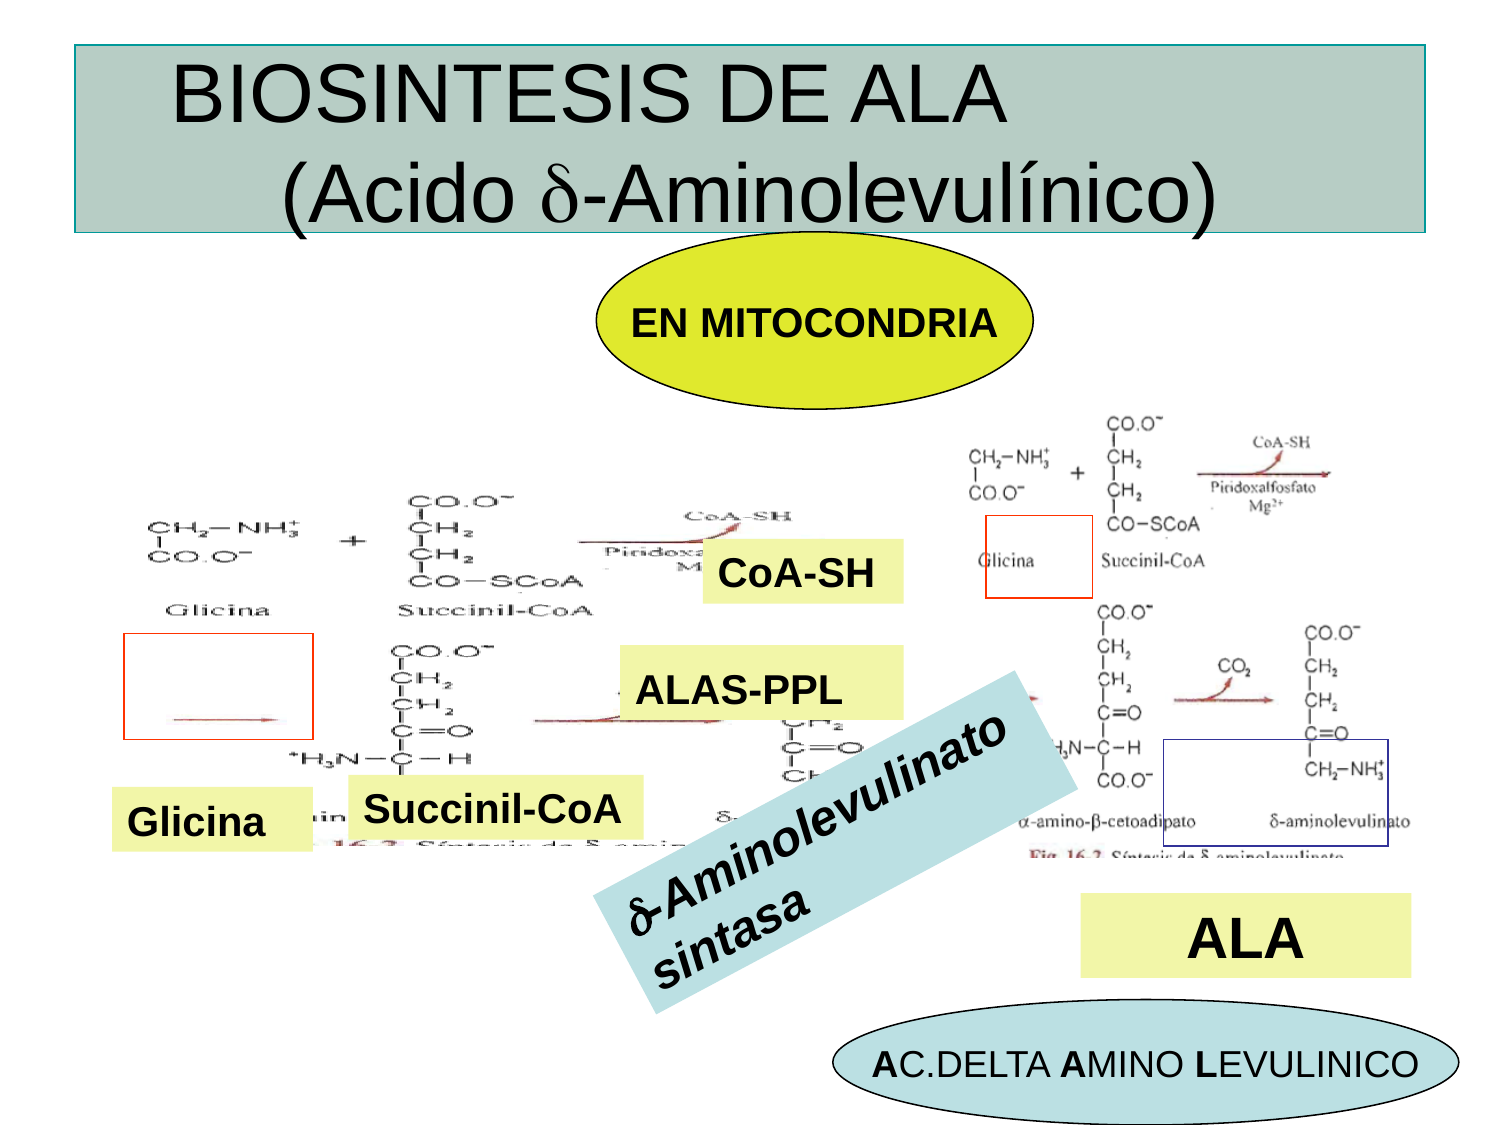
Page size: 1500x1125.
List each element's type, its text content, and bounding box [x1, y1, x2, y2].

text_box AC.DELTA AMINO LEVULINICO [832, 999, 1459, 1125]
text_box EN MITOCONDRIA [596, 231, 1034, 410]
title BIOSINTESIS DE ALA (Acido d-Aminolevulínico) [74, 44, 1426, 233]
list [111, 480, 945, 847]
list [950, 396, 1414, 858]
text_box ALA [1080, 893, 1412, 978]
text_box d-Aminolevulinato sintasa [592, 855, 946, 1015]
